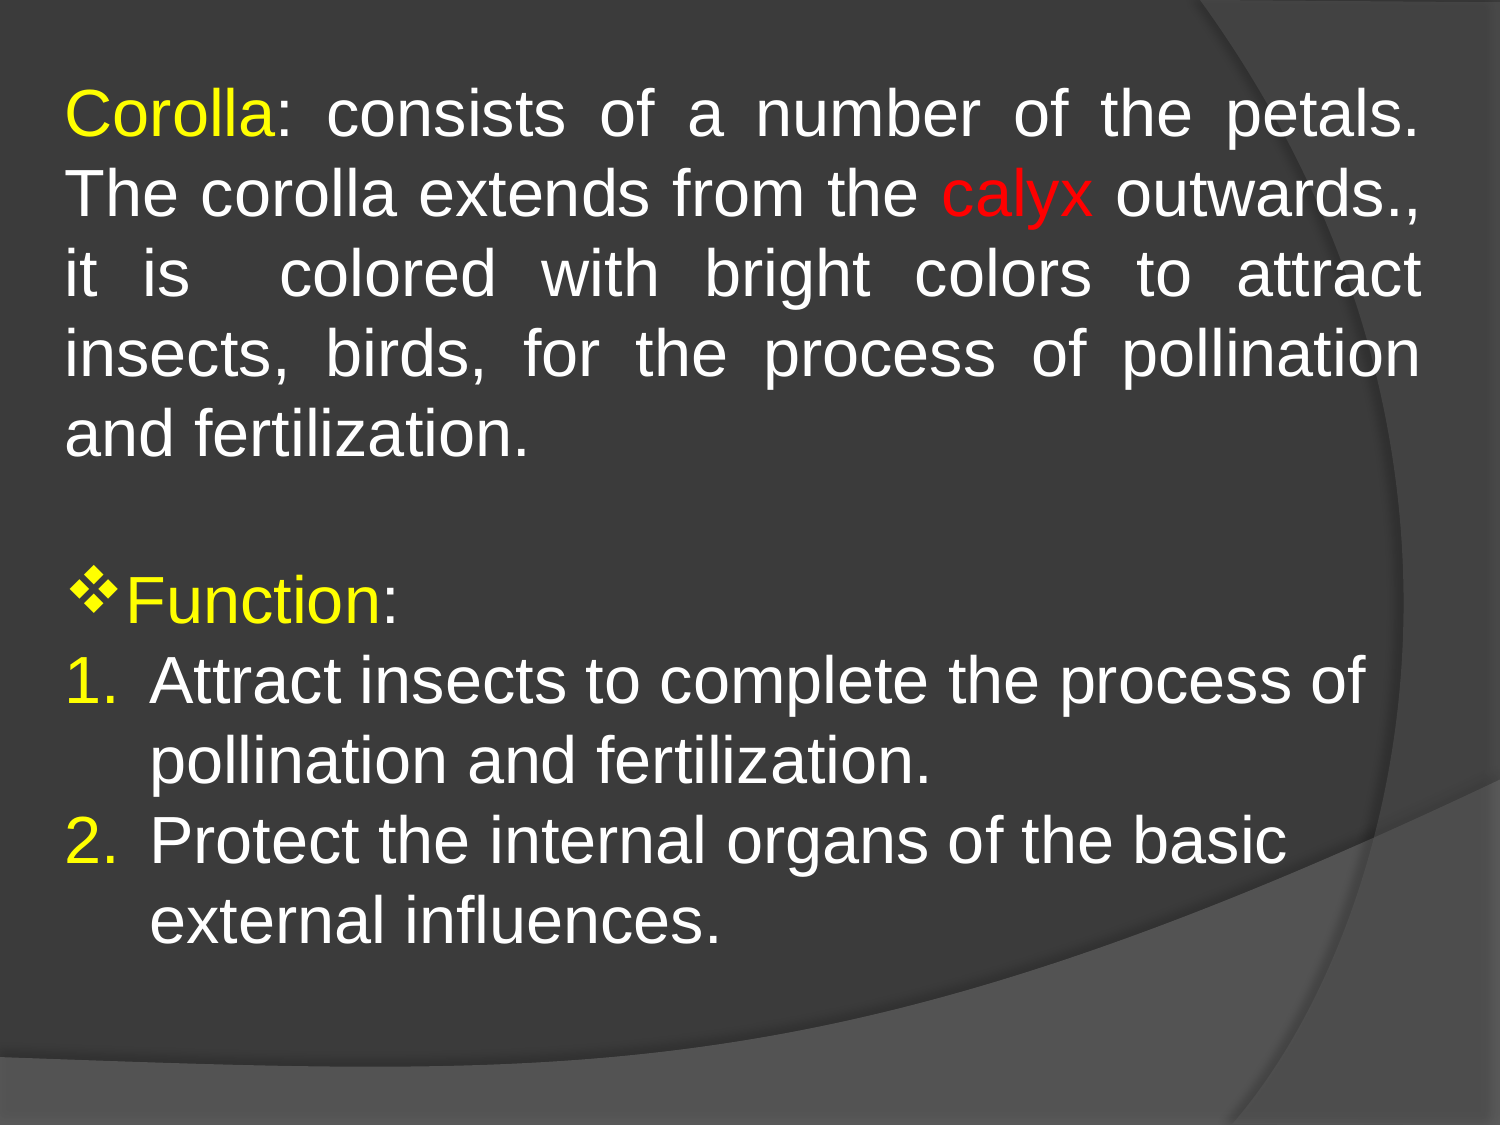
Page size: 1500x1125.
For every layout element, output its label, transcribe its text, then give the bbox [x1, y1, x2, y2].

text_box Function: Attract insects to complete the process of pollination and fertilization. Protect the internal organs of the basic external influences. [50, 549, 1425, 965]
text_box Corolla: consists of a number of the petals. The corolla extends from the calyx outwards., it is colored with bright colors to attract insects, birds, for the process of pollination and fertilization. [50, 62, 1438, 522]
